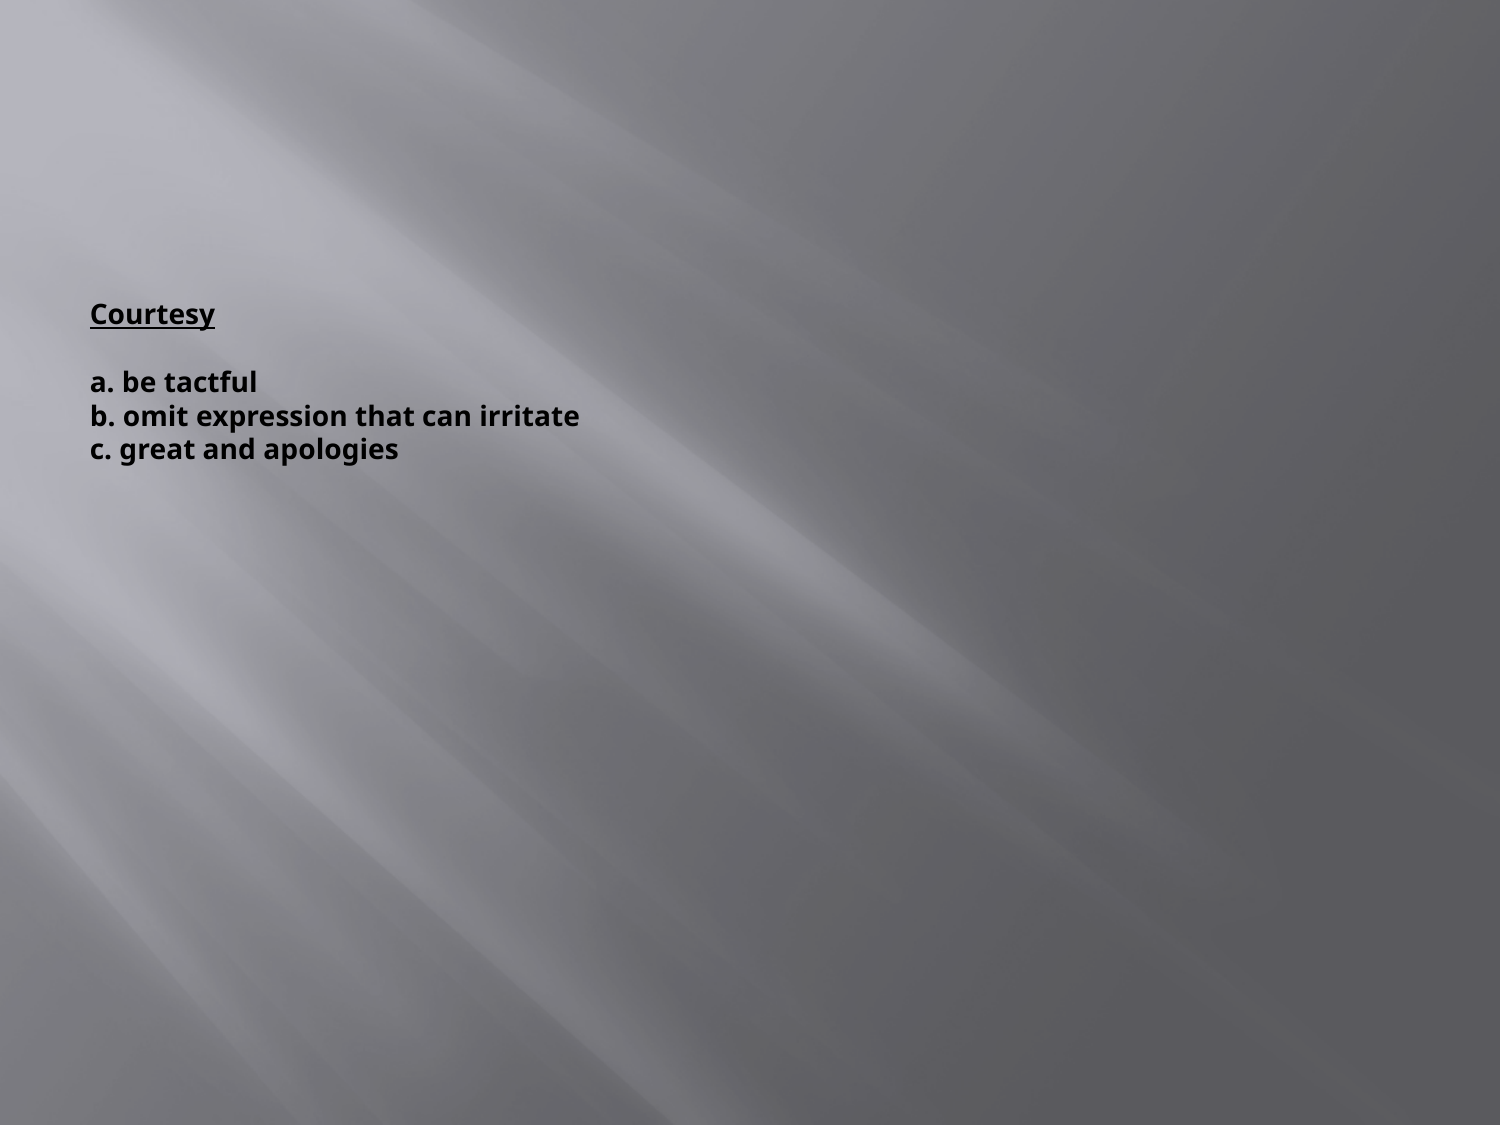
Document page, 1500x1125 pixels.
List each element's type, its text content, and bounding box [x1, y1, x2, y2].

title Courtesy a. be tactful b. omit expression that can irritate c. great and apologies [75, 287, 1425, 475]
